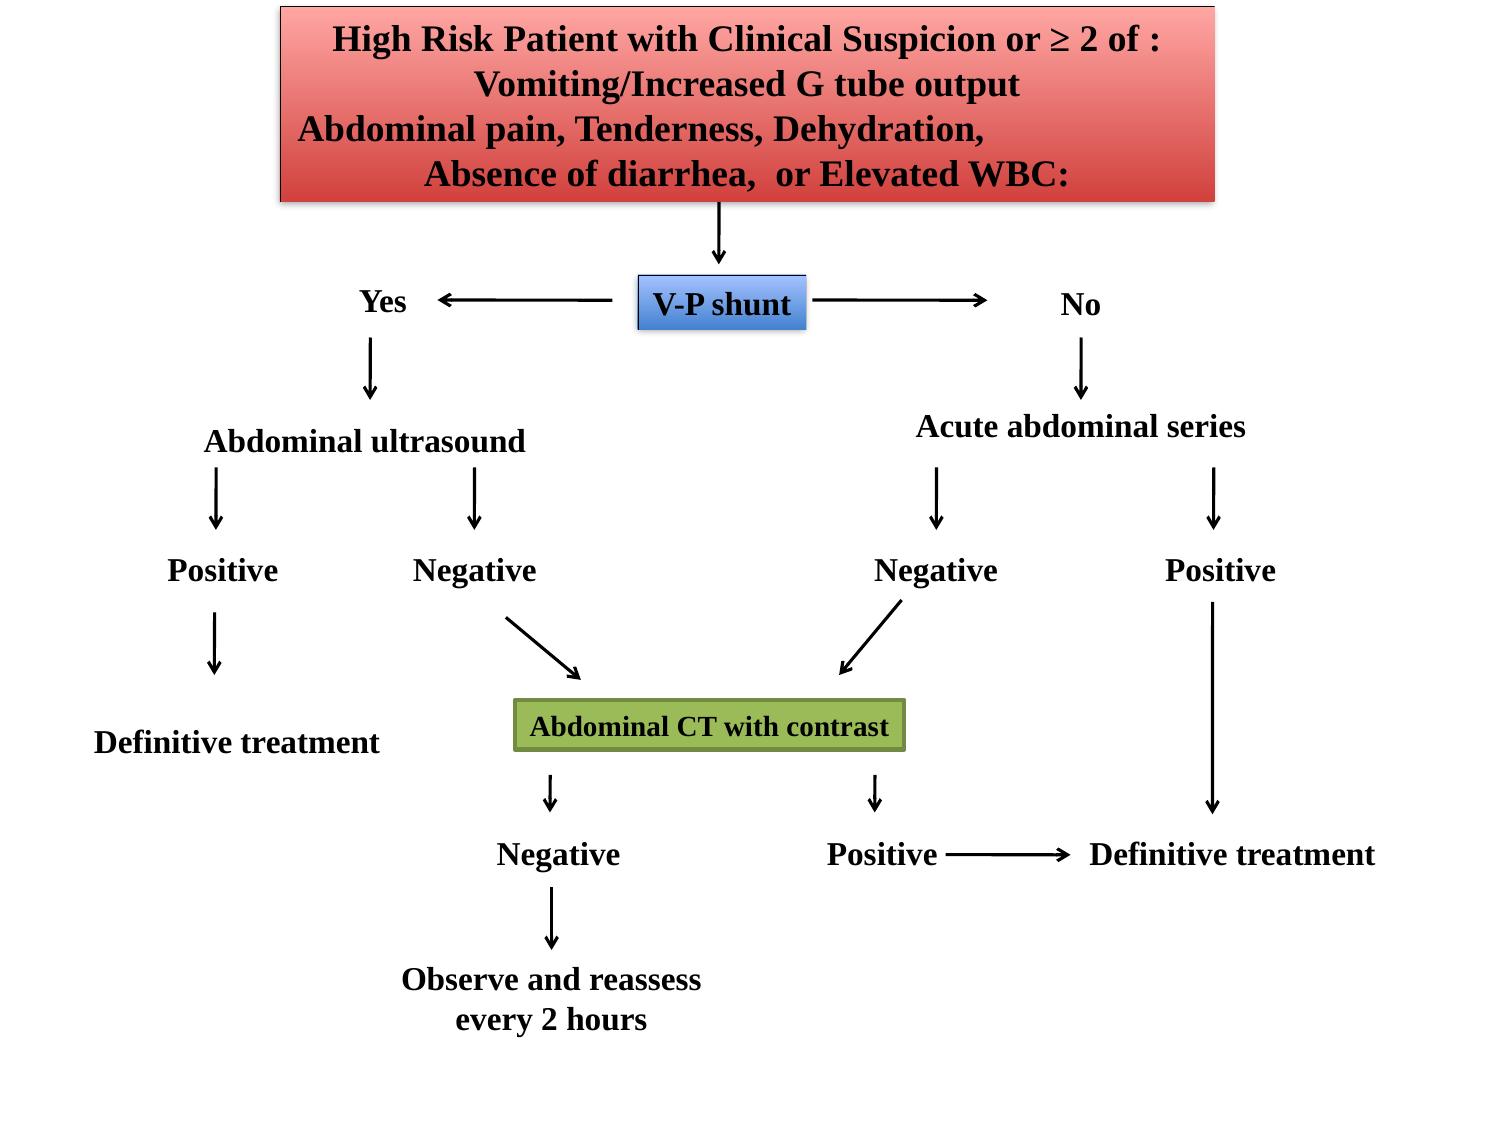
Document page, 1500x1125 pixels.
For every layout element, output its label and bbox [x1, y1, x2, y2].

text_box [79, 5, 1391, 1047]
